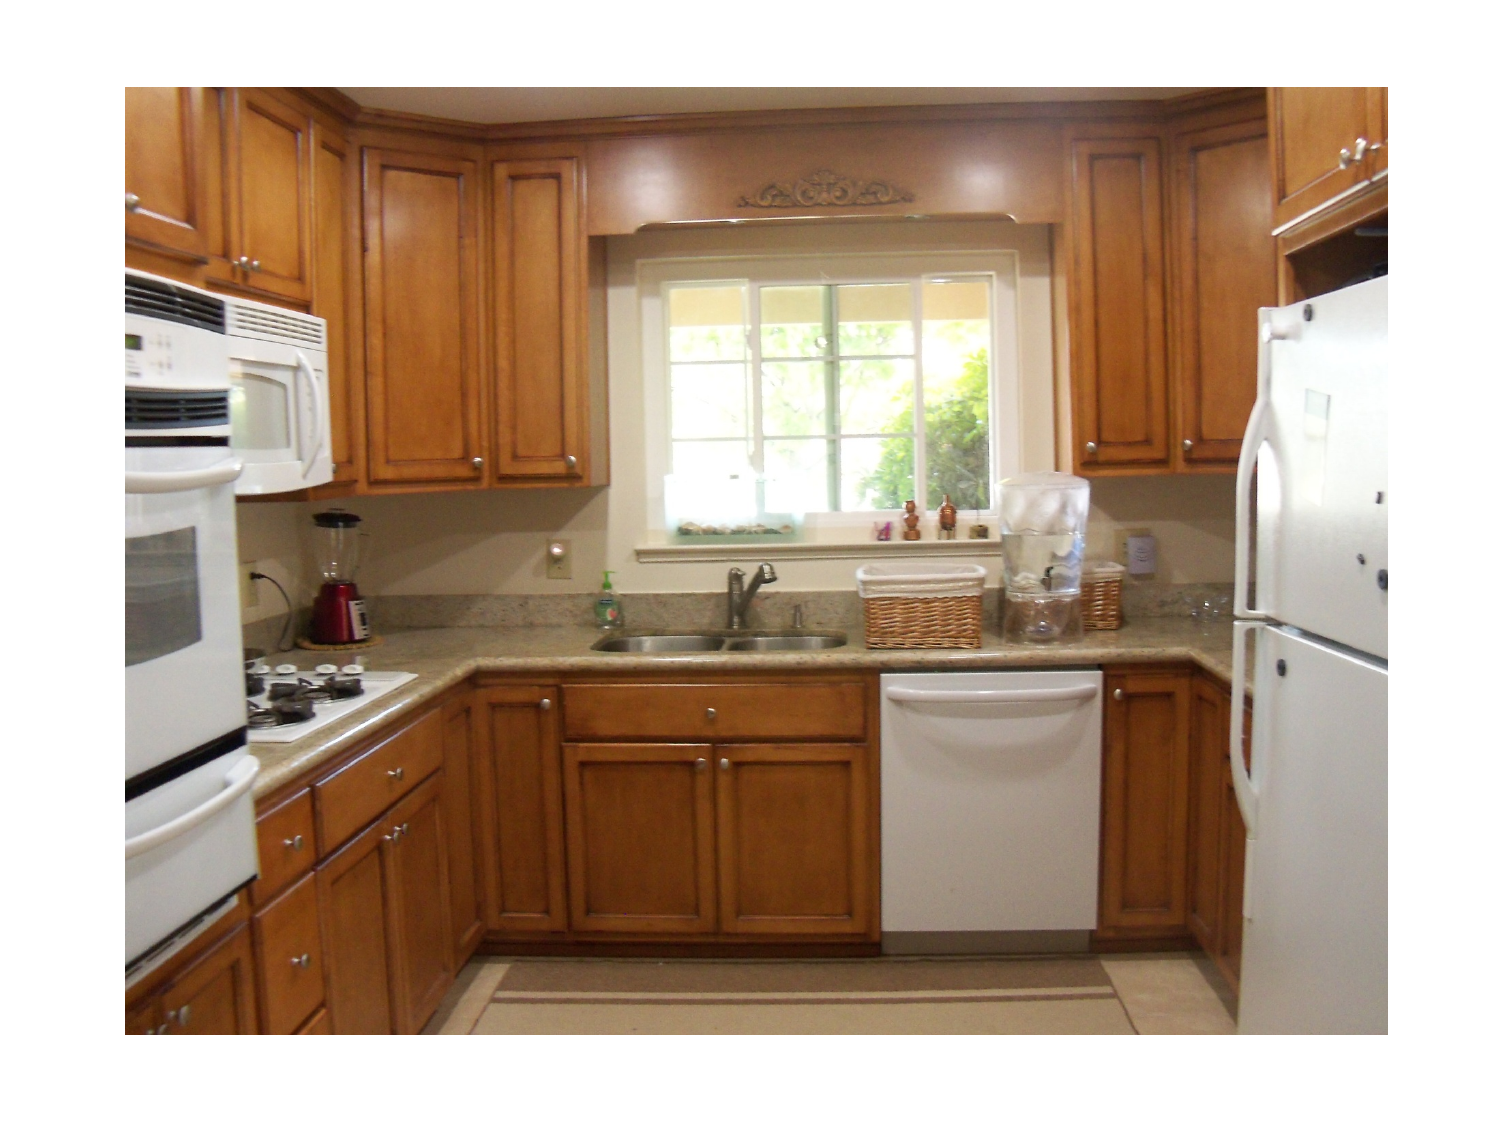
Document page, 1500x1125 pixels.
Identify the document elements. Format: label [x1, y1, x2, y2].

picture [124, 87, 1388, 1035]
